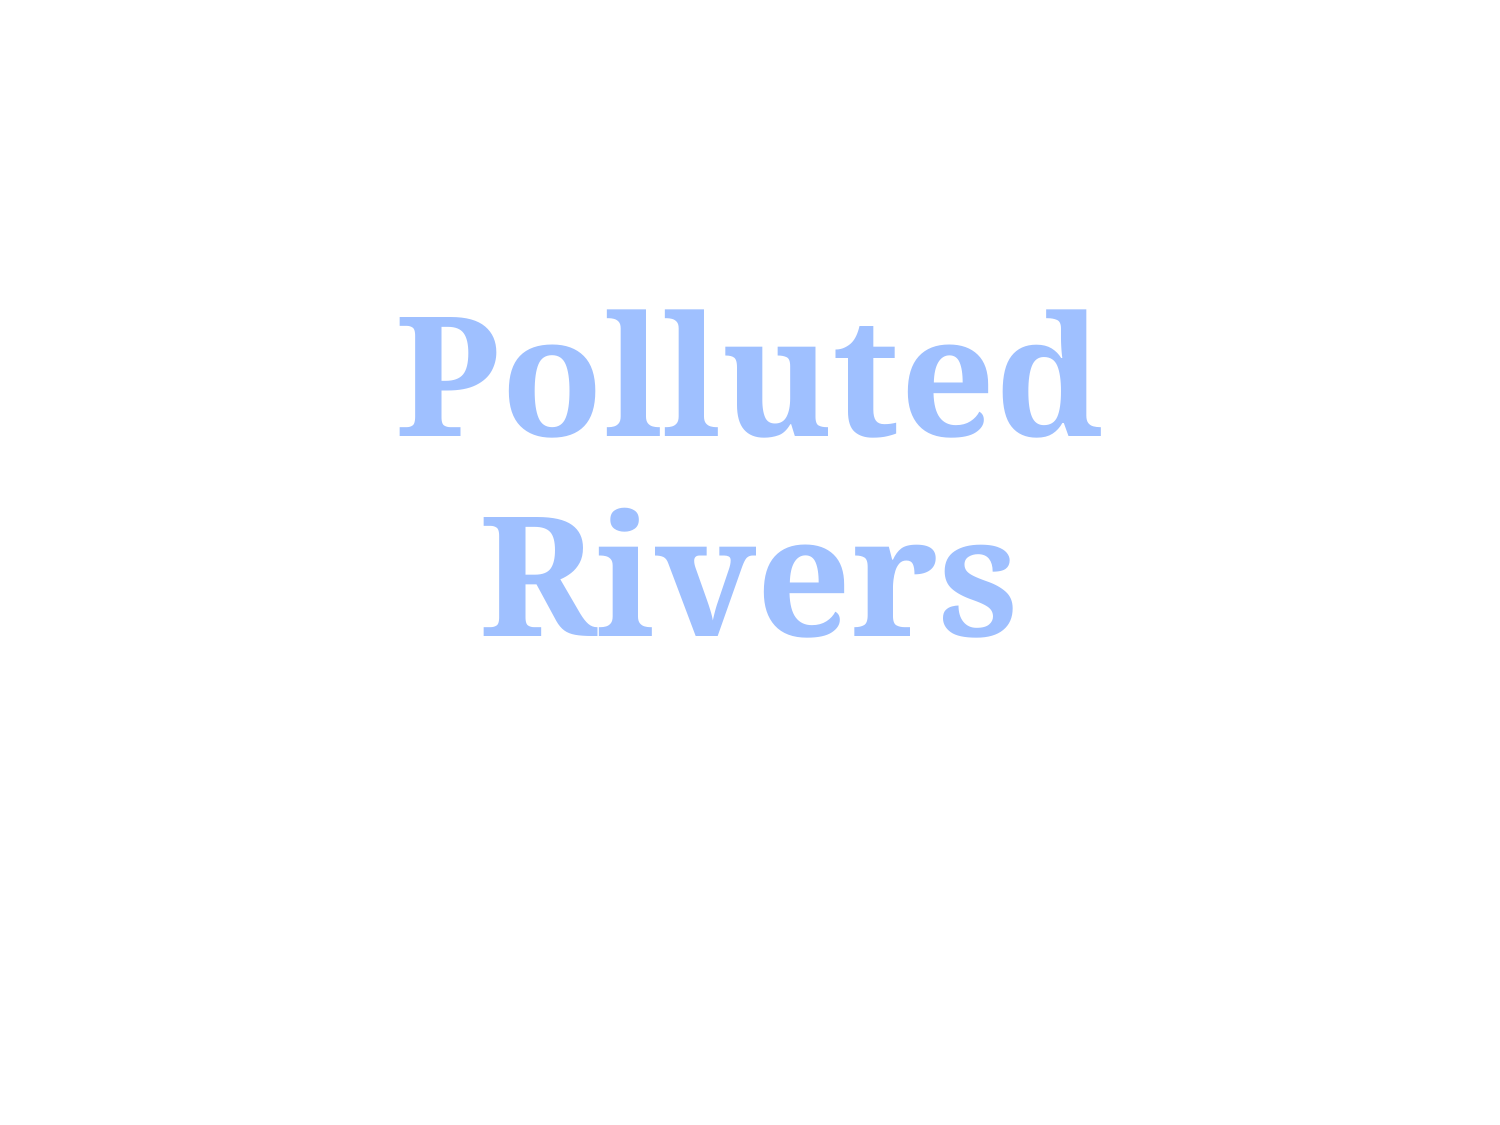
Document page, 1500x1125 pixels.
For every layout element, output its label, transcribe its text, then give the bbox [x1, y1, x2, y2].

title Polluted Rivers [112, 349, 1388, 591]
